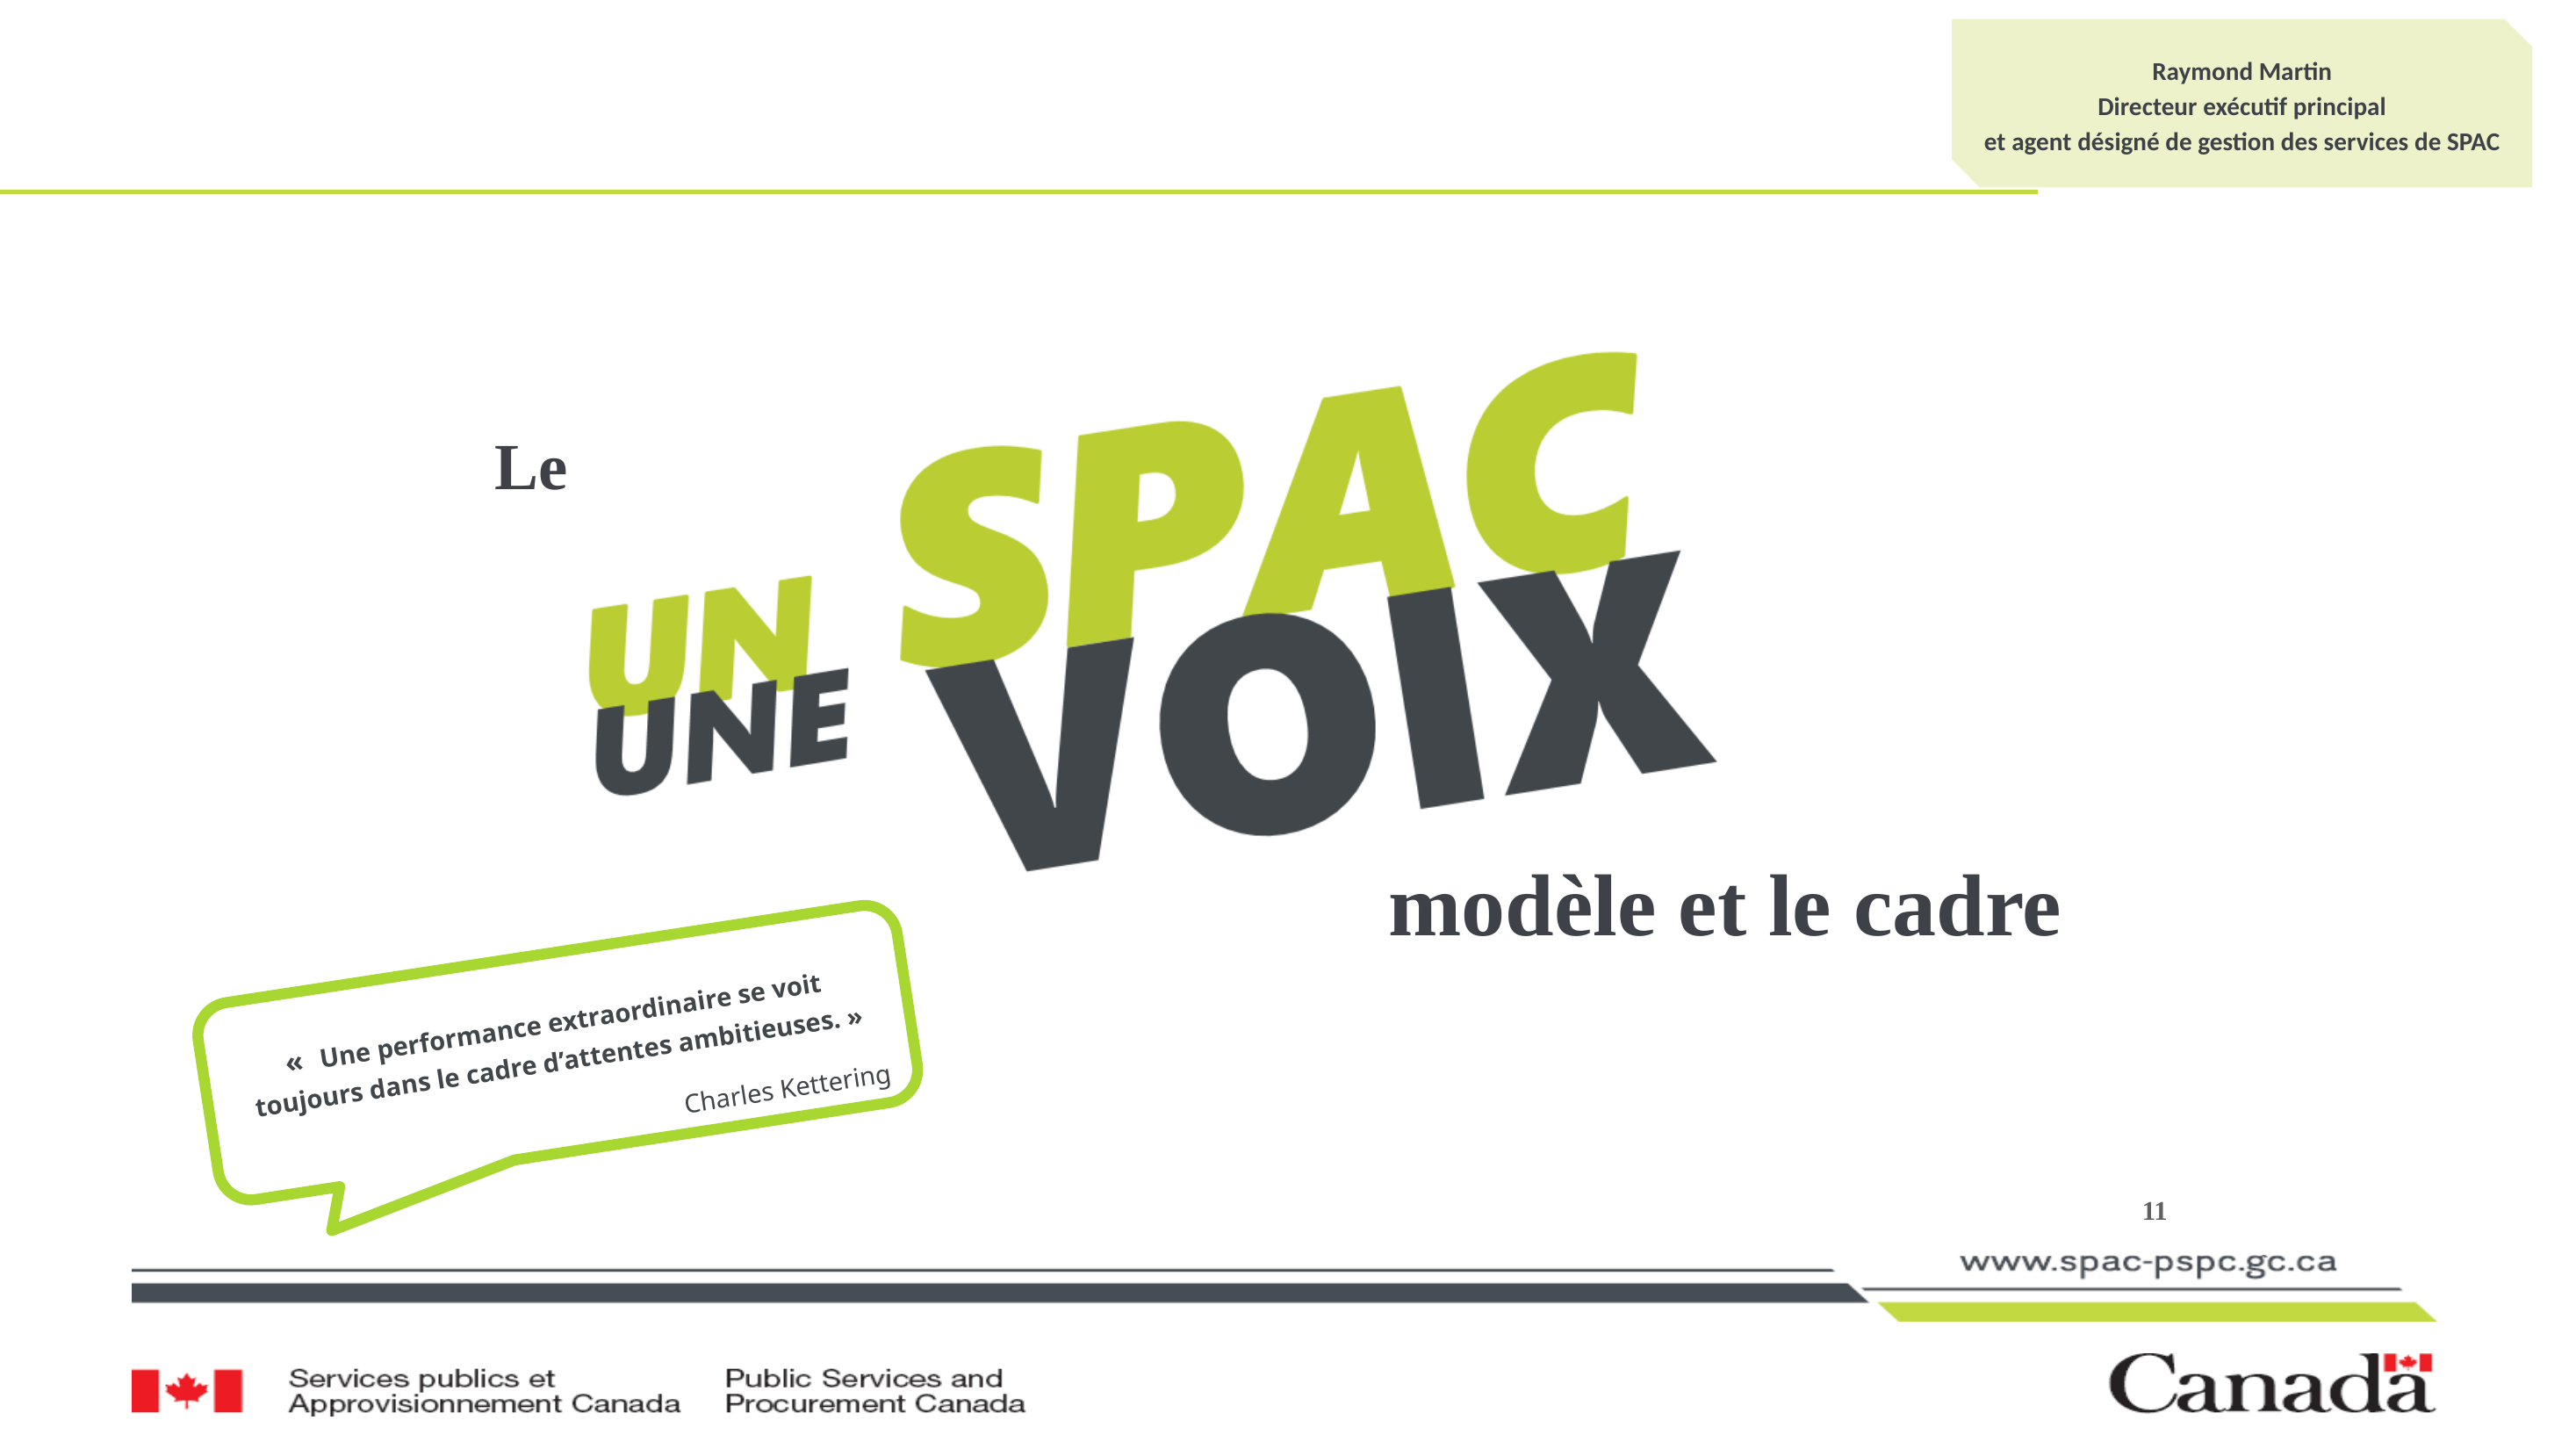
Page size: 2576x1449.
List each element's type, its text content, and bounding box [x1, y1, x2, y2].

picture [132, 1353, 2437, 1417]
text_box Raymond Martin Directeur exécutif principal et agent désigné de gestion des services de SPAC [1952, 18, 2533, 188]
text_box Le [481, 417, 579, 510]
picture [584, 350, 1722, 875]
text_box « Une performance extraordinaire se voit toujours dans le cadre d’attentes ambitieuses. » Charles Kettering [196, 903, 920, 1233]
text_box modèle et le cadre [1375, 841, 2529, 960]
picture [132, 1255, 2436, 1322]
